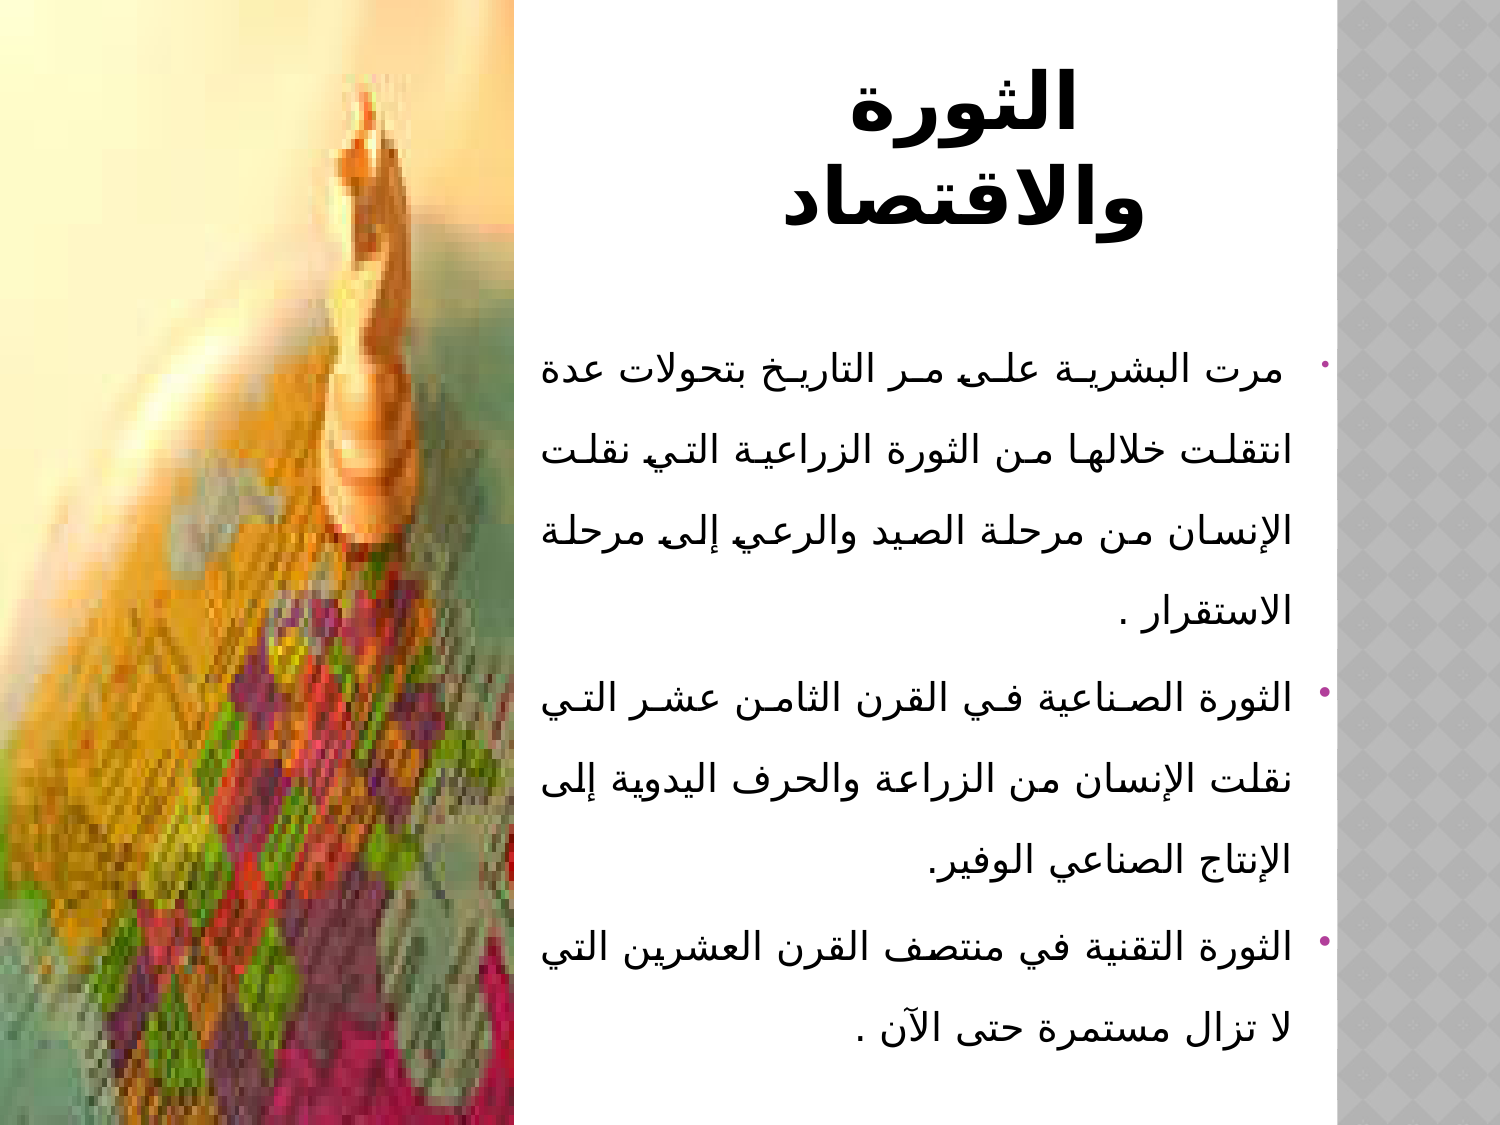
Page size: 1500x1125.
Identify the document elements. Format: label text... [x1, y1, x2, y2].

picture [0, 0, 515, 1125]
title الثورة والاقتصاد [667, 52, 1263, 240]
list مرت البشرية على مر التاريخ بتحولات عدة انتقلت خلالها من الثورة الزراعية التي نقلت الإنسان من مرحلة الصيد والرعي إلى مرحلة الاستقرار . الثورة الصناعية في القرن الثامن عشر التي نقلت الإنسان من الزراعة والحرف اليدوية إلى الإنتاج الصناعي الوفير. الثورة التقنية في منتصف القرن العشرين التي لا تزال مستمرة حتى الآن . [525, 302, 1341, 1071]
